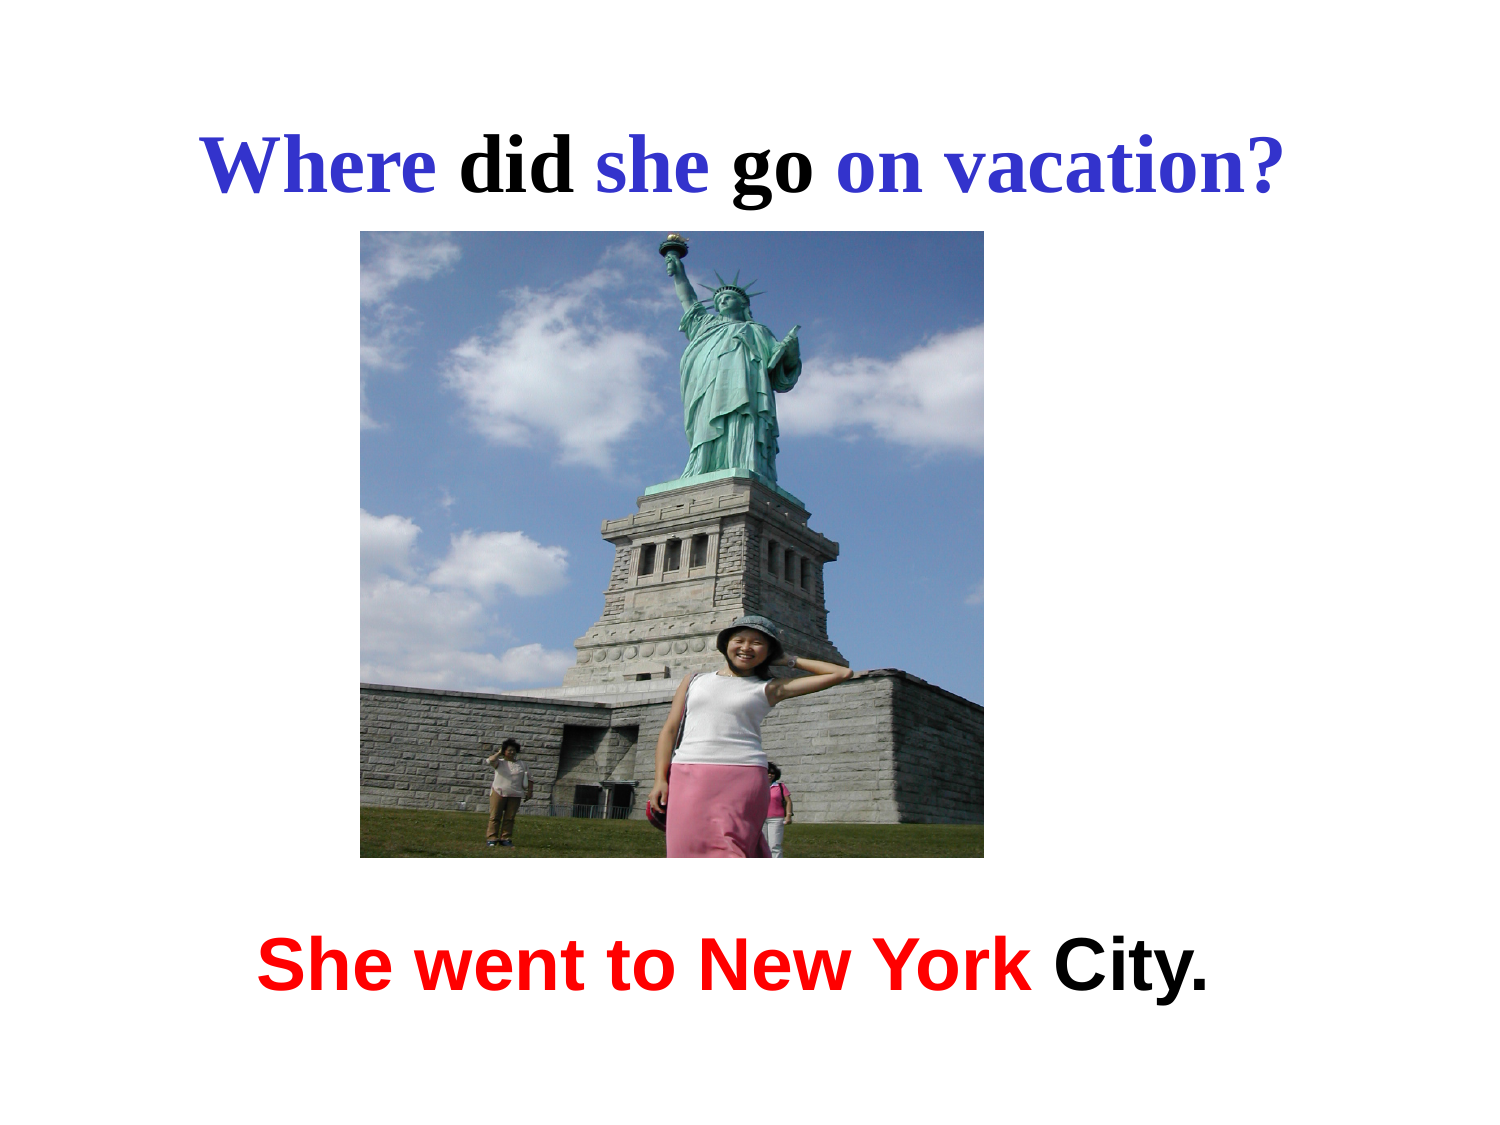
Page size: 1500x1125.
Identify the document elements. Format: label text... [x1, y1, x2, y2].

text_box She went to New York City. [242, 881, 1318, 1030]
picture [359, 231, 984, 859]
text_box Where did she go on vacation? [184, 101, 1303, 217]
